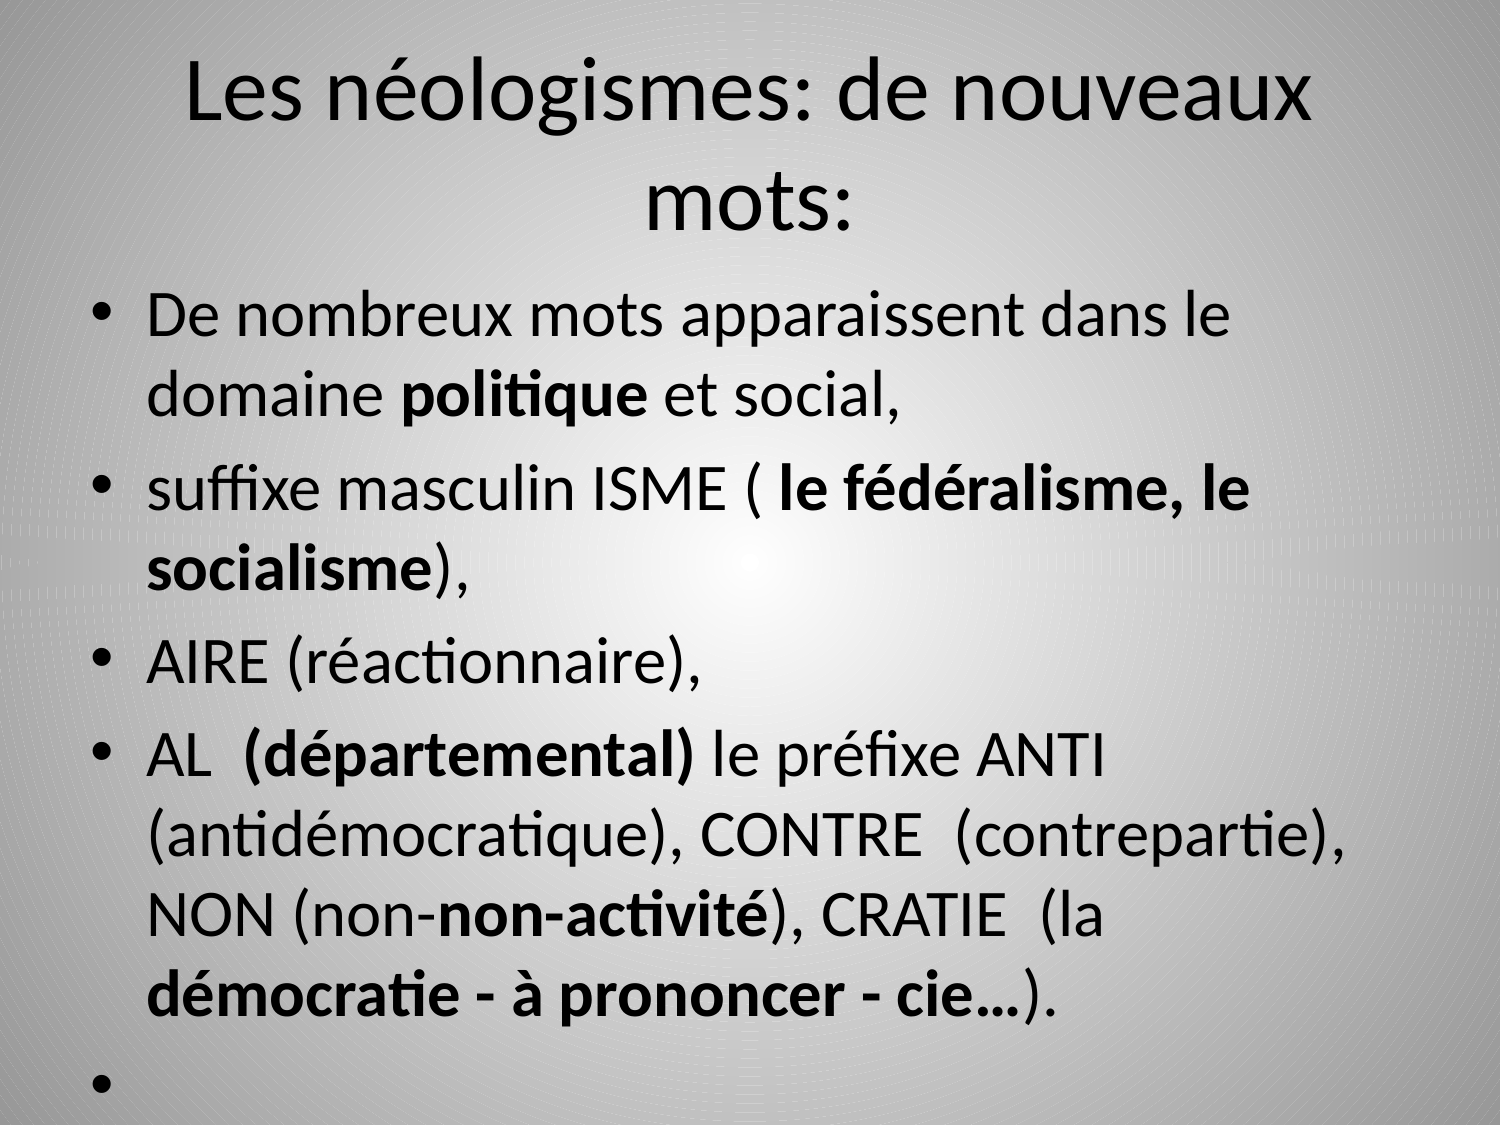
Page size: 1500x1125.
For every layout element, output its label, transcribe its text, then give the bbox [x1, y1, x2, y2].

list De nombreux mots apparaissent dans le domaine politique et social, suffixe masculin ISME ( le fédéralisme, le socialisme), AIRE (réactionnaire), AL (départemental) le préfixe ANTI (antidémocratique), CONTRE (contrepartie), NON (non-non-activité), CRATIE (la démocratie - à prononcer - cie…). [75, 262, 1425, 1005]
title Les néologismes: de nouveaux mots: [75, 45, 1425, 233]
